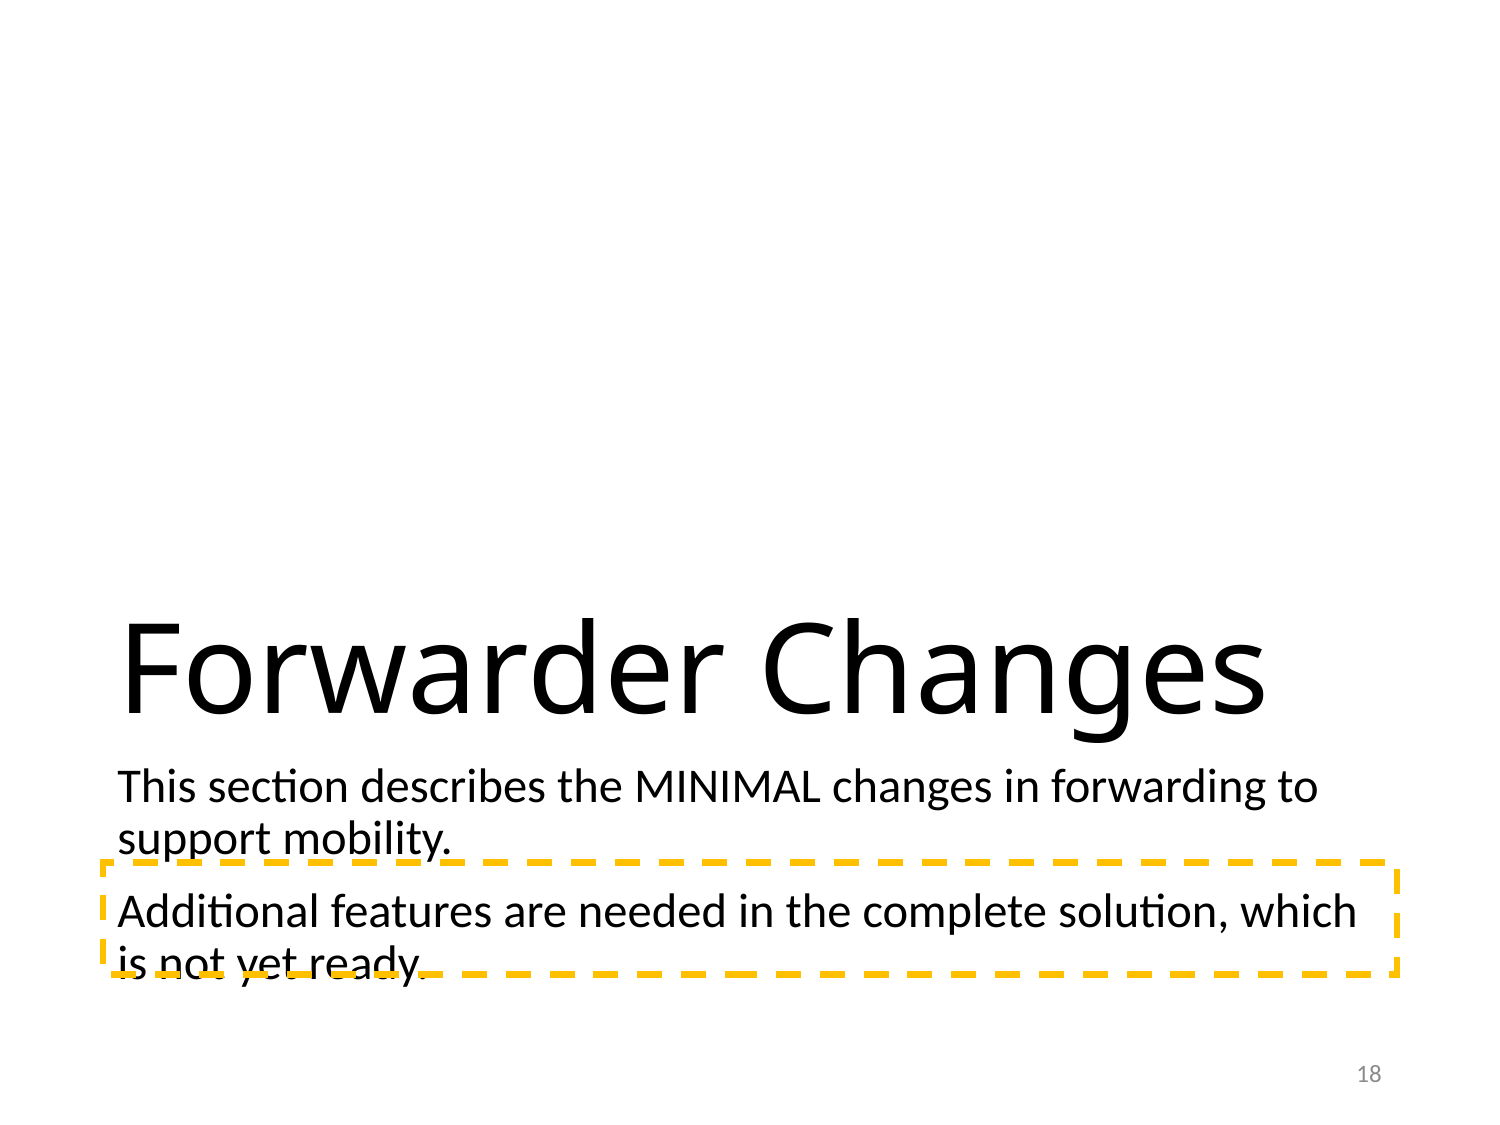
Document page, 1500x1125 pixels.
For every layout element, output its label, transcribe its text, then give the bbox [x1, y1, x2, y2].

slide_number 18 [1059, 1042, 1397, 1103]
title Forwarder Changes [102, 280, 1397, 749]
list This section describes the MINIMAL changes in forwarding to support mobility. Additional features are needed in the complete solution, which is not yet ready. [102, 752, 1397, 862]
list This section describes the MINIMAL changes in forwarding to support mobility. Additional features are needed in the complete solution, which is not yet ready. [102, 971, 1397, 999]
text_box [102, 861, 1398, 976]
